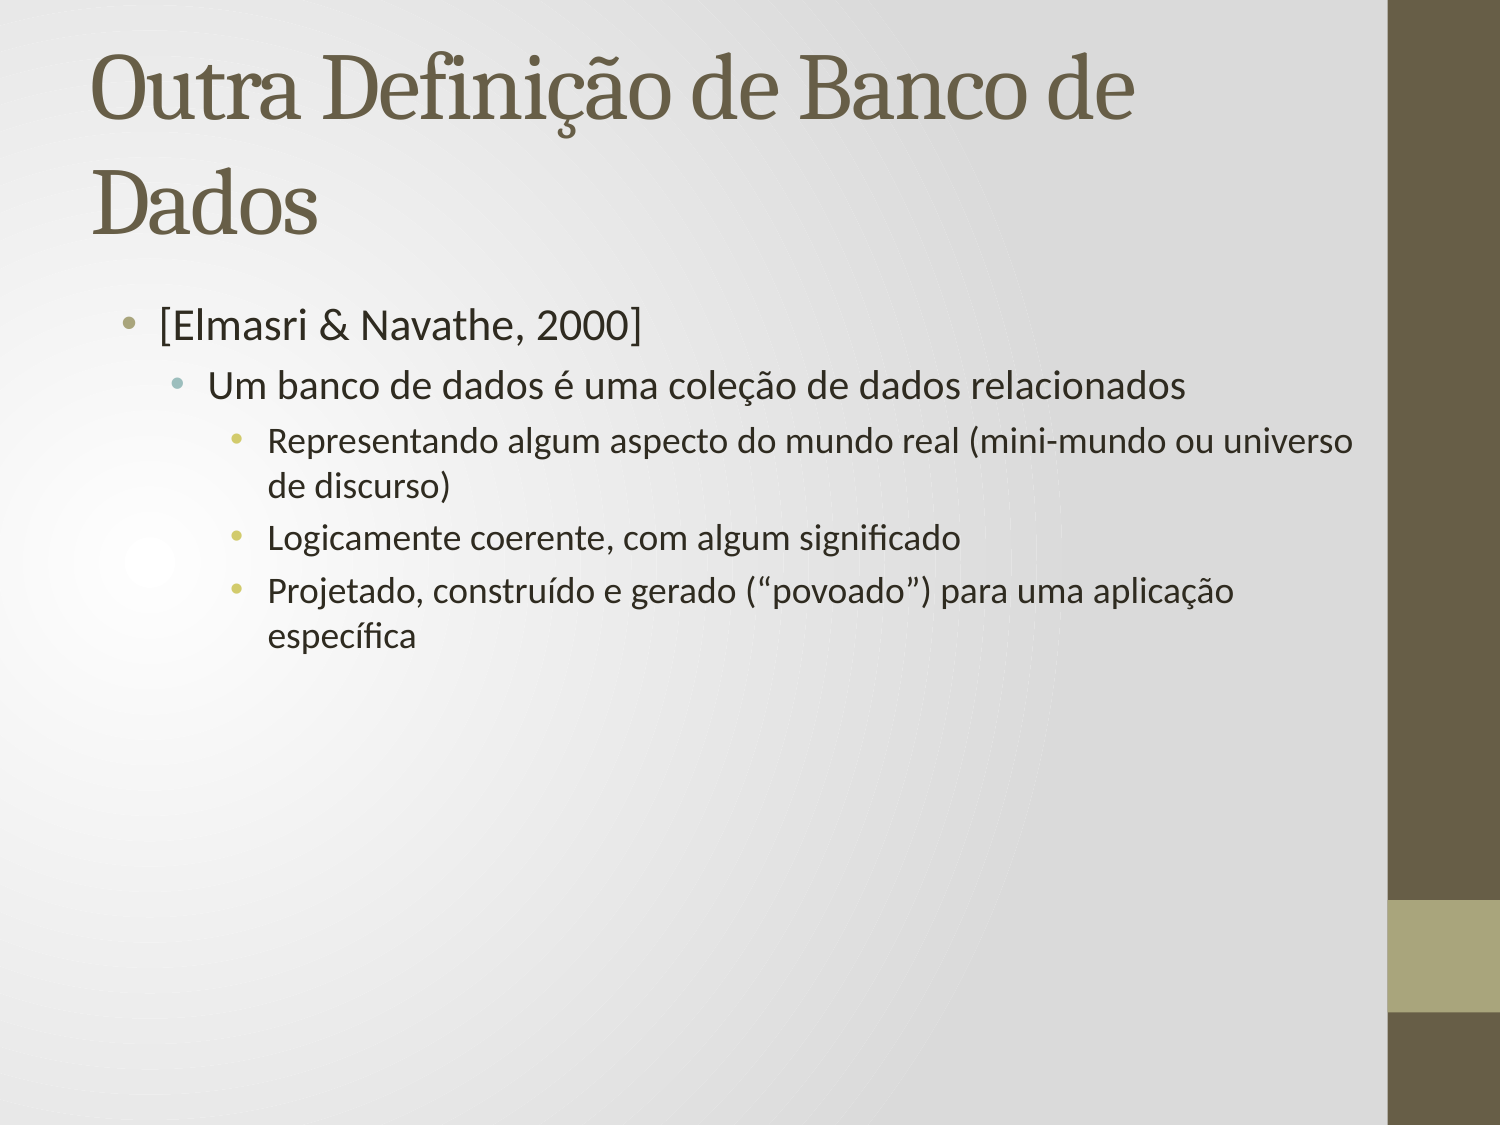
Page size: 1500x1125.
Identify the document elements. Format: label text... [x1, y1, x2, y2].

title Outra Definição de Banco de Dados [75, 45, 1325, 233]
list [Elmasri & Navathe, 2000] Um banco de dados é uma coleção de dados relacionados Representando algum aspecto do mundo real (mini-mundo ou universo de discurso) Logicamente coerente, com algum significado Projetado, construído e gerado (“povoado”) para uma aplicação específica [87, 287, 1407, 963]
